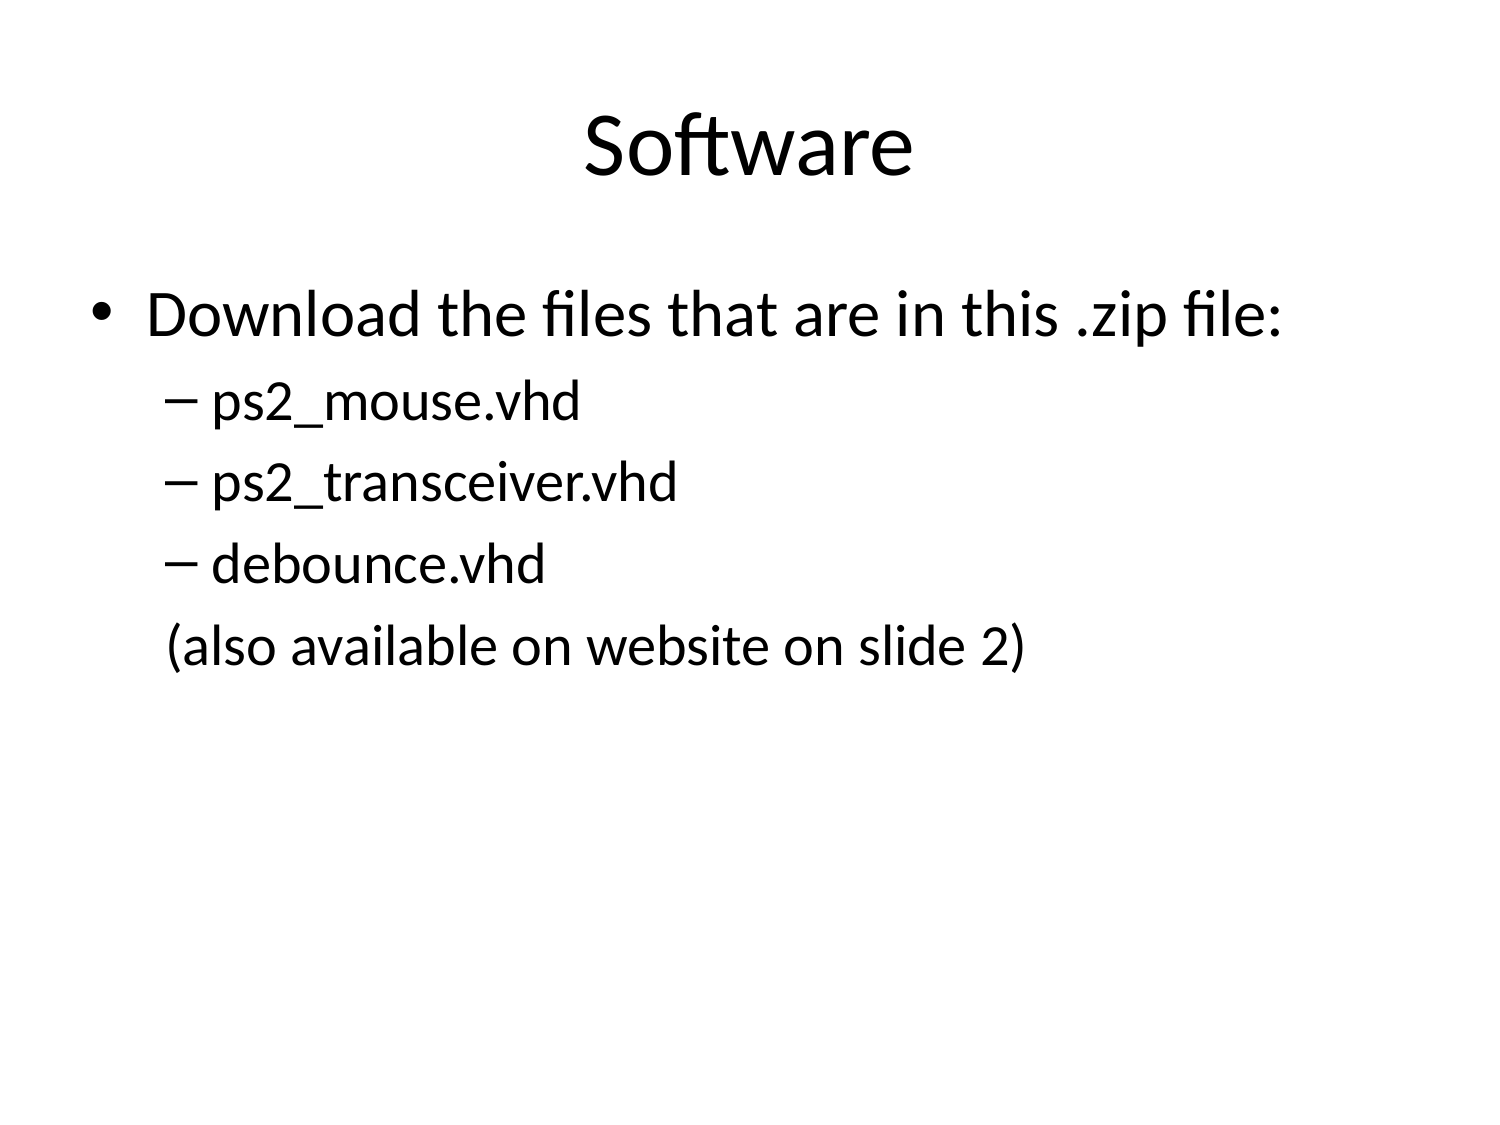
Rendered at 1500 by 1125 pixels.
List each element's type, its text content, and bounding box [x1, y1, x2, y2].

list Download the files that are in this .zip file: ps2_mouse.vhd ps2_transceiver.vhd debounce.vhd (also available on website on slide 2) [75, 262, 1425, 1005]
title Software [75, 45, 1425, 233]
